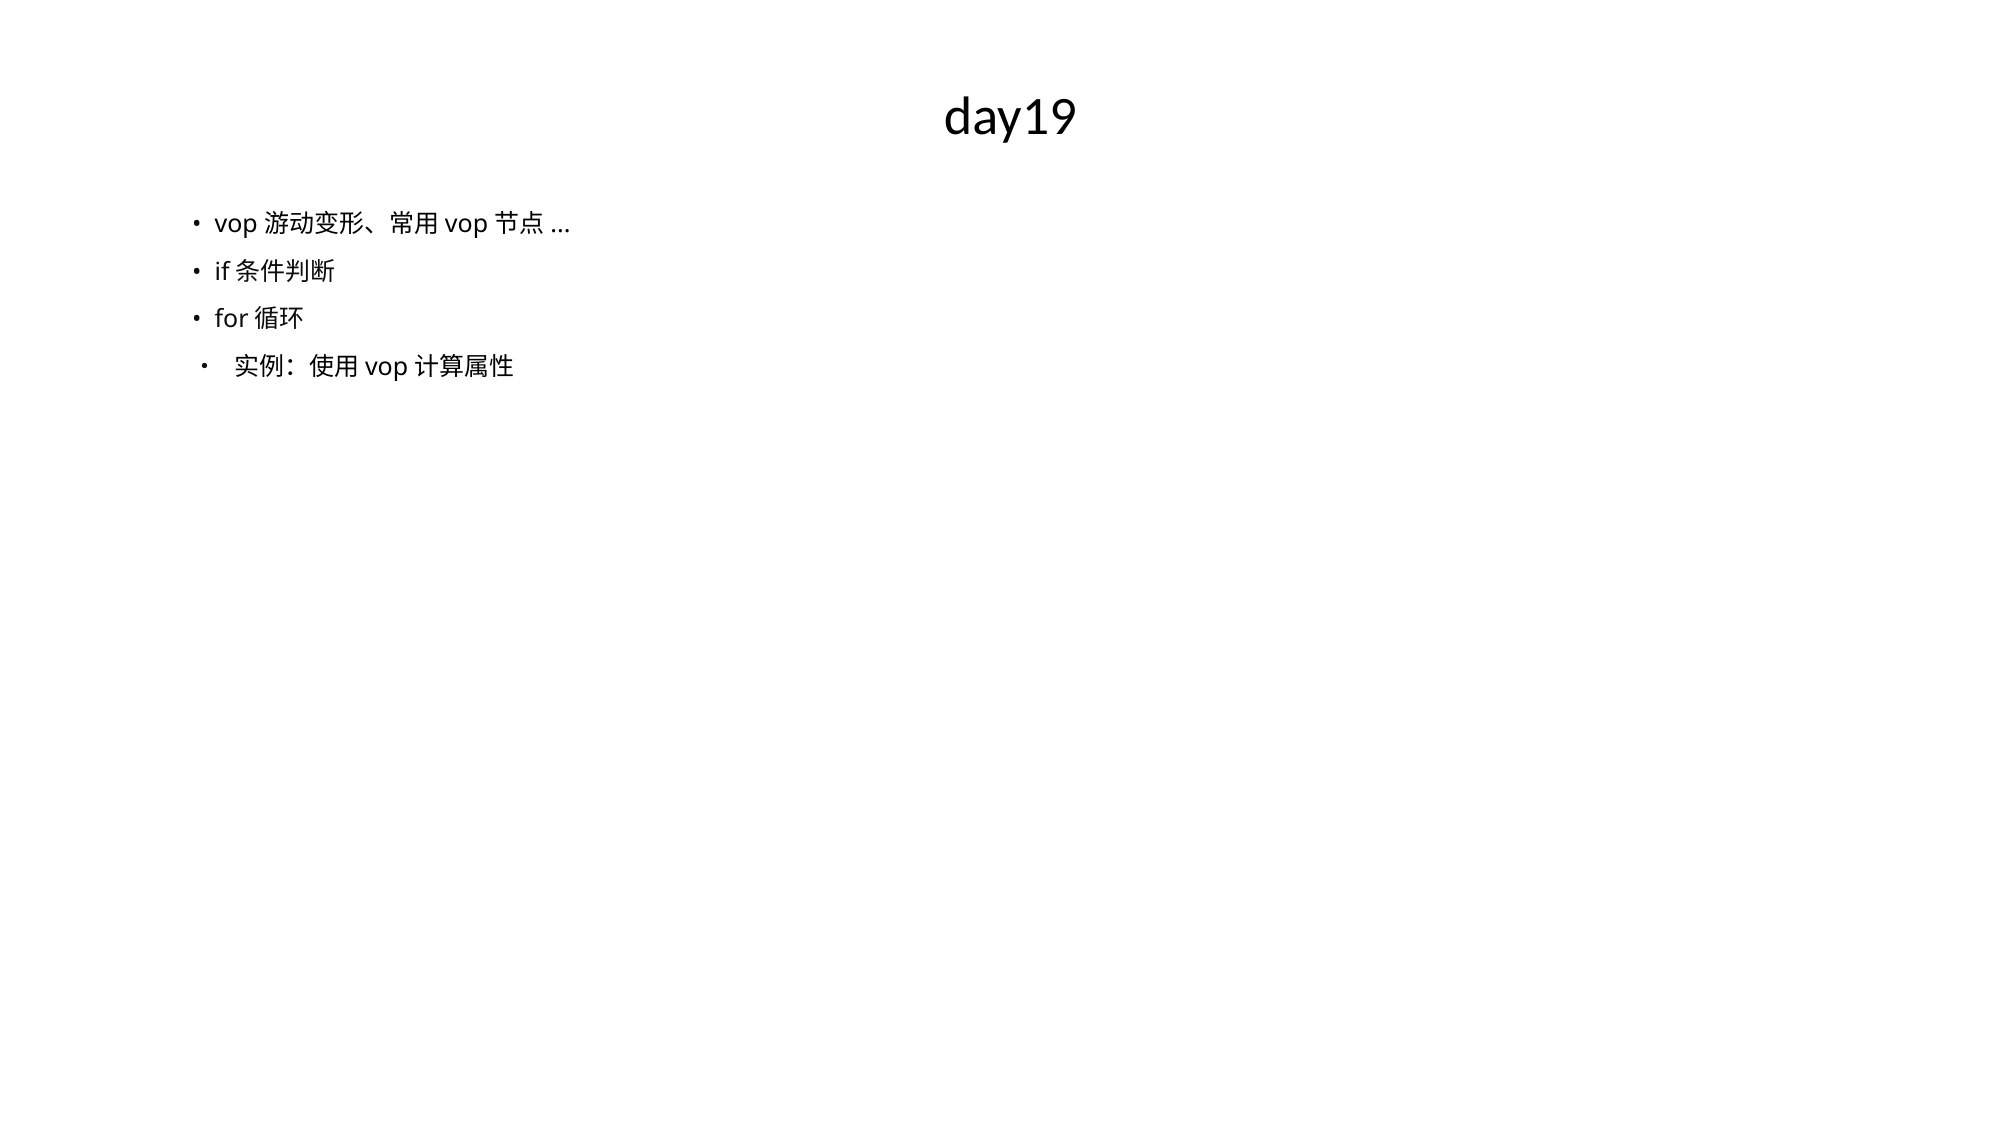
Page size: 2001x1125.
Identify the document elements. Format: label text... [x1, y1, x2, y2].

title day19 [711, 41, 1309, 154]
subtitle • vop游动变形、常用vop节点... • if条件判断 • for循环 • 实例：使用vop计算属性 [176, 203, 1815, 903]
